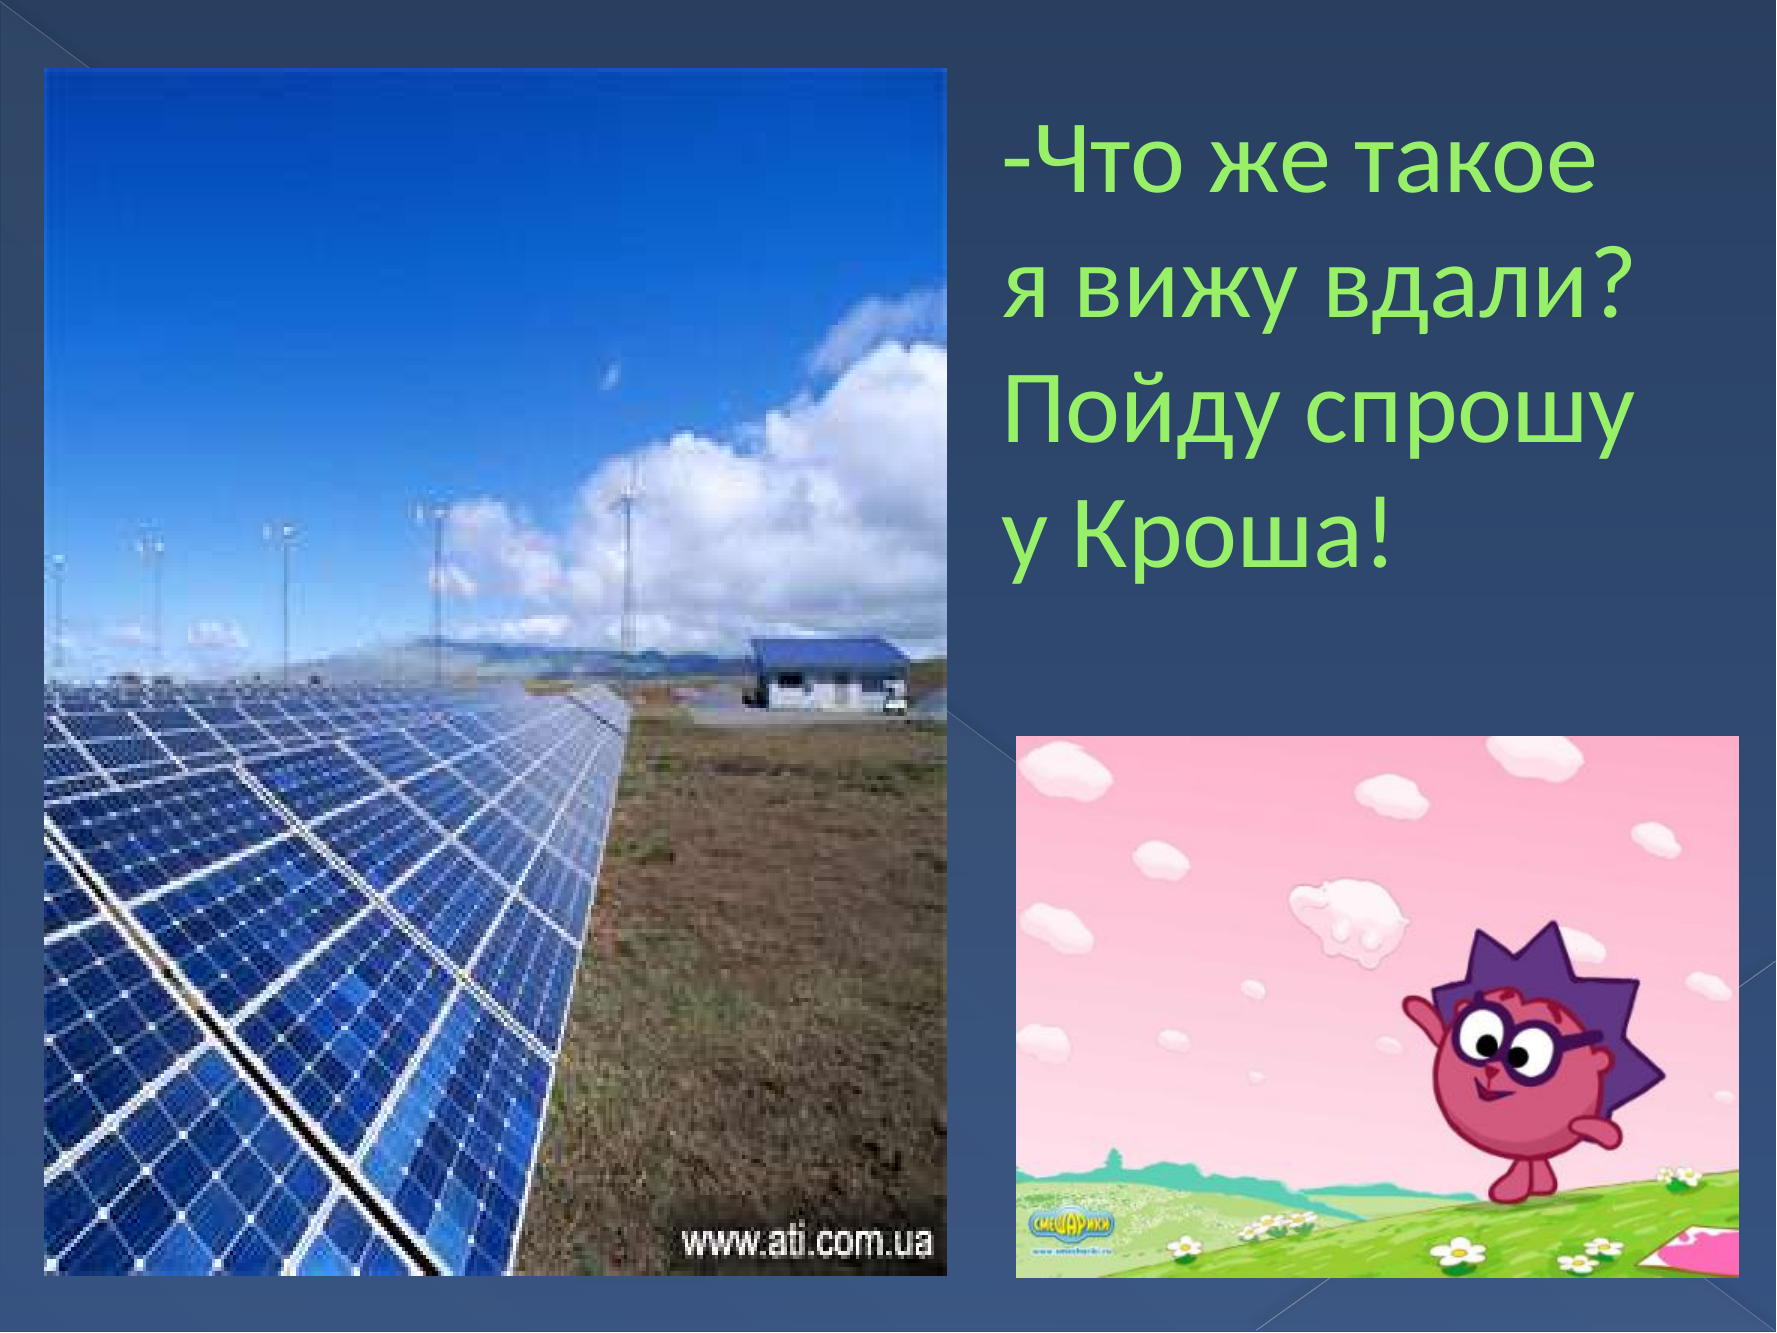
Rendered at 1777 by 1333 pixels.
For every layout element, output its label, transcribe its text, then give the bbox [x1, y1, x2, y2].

picture [43, 67, 947, 1276]
title -Что же такое я вижу вдали? Пойду спрошу у Кроша! [950, 61, 1689, 617]
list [1016, 736, 1739, 1278]
